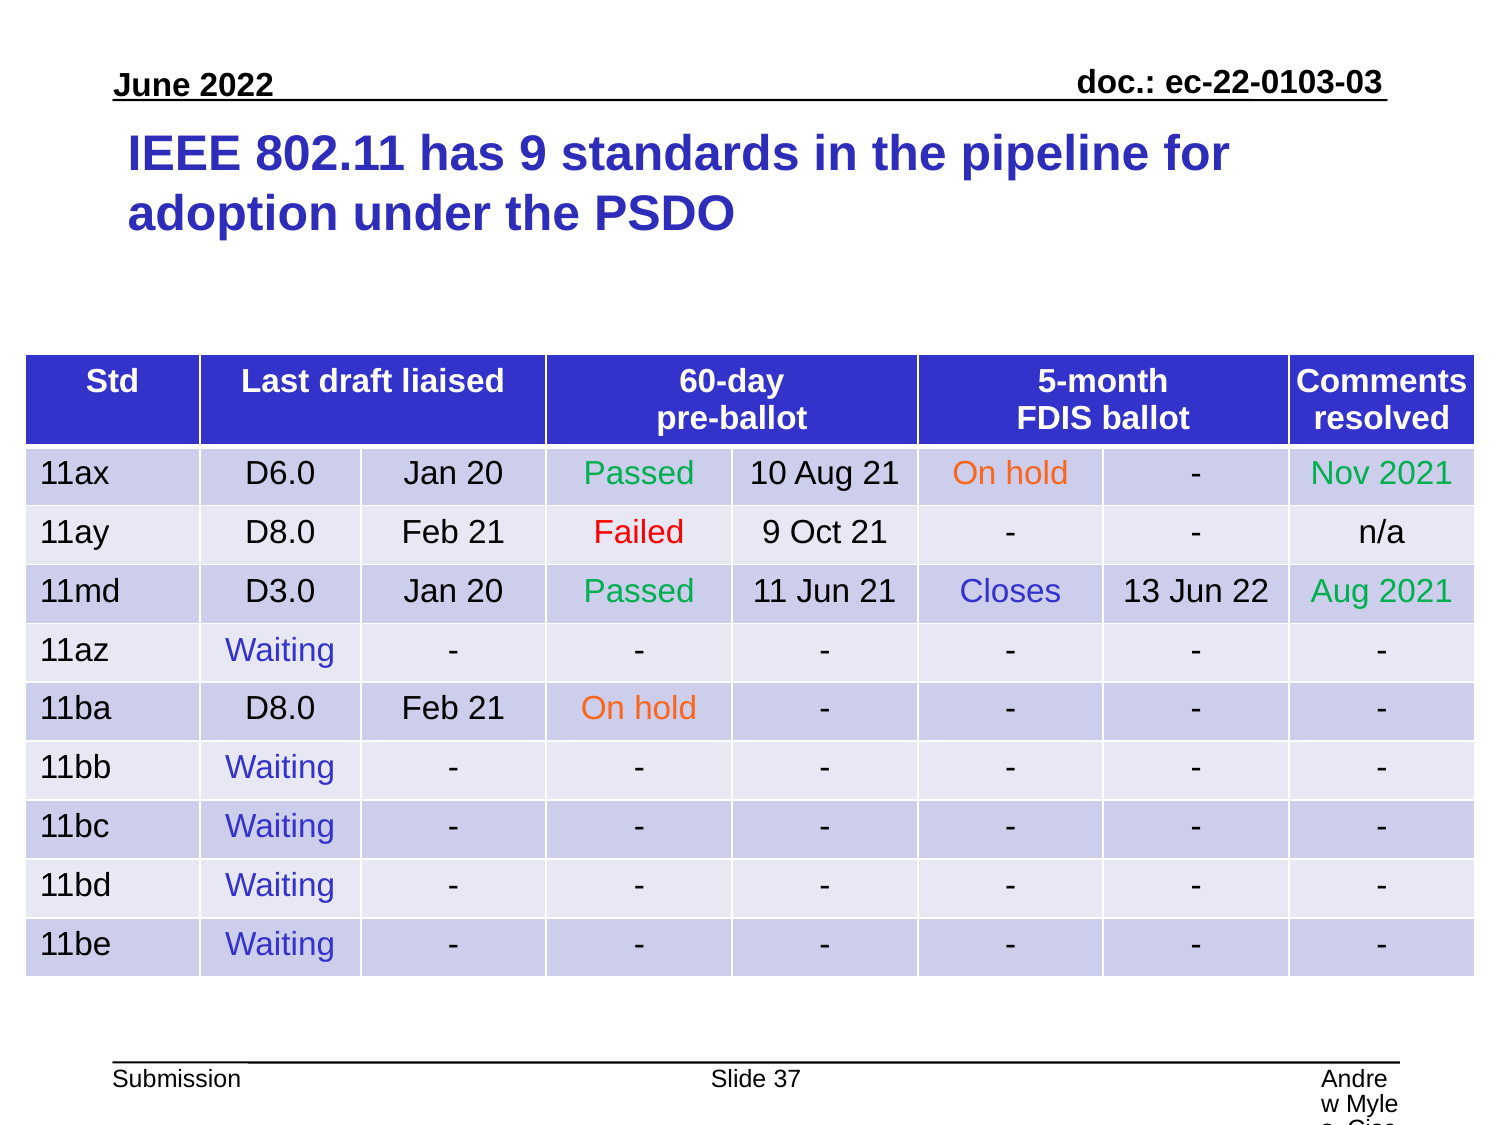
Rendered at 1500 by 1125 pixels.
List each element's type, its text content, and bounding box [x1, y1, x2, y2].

table_cell - [919, 506, 1102, 564]
table_cell Waiting [201, 742, 360, 799]
table_cell Feb 21 [362, 683, 545, 740]
table_cell 11md [26, 565, 199, 623]
table_cell Closes [919, 565, 1102, 623]
table_header Std [26, 355, 199, 444]
table_cell 11az [26, 624, 199, 681]
table_header Comments resolved [1290, 355, 1474, 444]
table_cell - [362, 624, 545, 681]
table_cell - [1104, 860, 1288, 917]
table_cell Failed [547, 506, 731, 564]
table_cell - [919, 683, 1102, 740]
table_cell - [362, 801, 545, 858]
table_cell On hold [919, 449, 1102, 505]
table_cell - [919, 624, 1102, 681]
table_cell D8.0 [201, 506, 360, 564]
table_cell - [362, 860, 545, 917]
table_cell - [919, 801, 1102, 858]
table_header 5-month FDIS ballot [919, 355, 1288, 444]
table_cell - [733, 624, 917, 681]
table_cell - [547, 742, 731, 799]
table_cell - [1104, 683, 1288, 740]
table_cell - [547, 801, 731, 858]
table_cell n/a [1290, 506, 1474, 564]
table_cell - [1290, 919, 1474, 976]
table_cell Waiting [201, 919, 360, 976]
table_cell - [362, 919, 545, 976]
table_cell Passed [547, 449, 731, 505]
table_cell D6.0 [201, 449, 360, 505]
table_cell - [1104, 742, 1288, 799]
table_cell Nov 2021 [1290, 449, 1474, 505]
table_cell Waiting [201, 801, 360, 858]
table_cell - [733, 801, 917, 858]
table_cell - [919, 742, 1102, 799]
table_cell Feb 21 [362, 506, 545, 564]
table_cell - [1290, 860, 1474, 917]
table_cell 11bc [26, 801, 199, 858]
table_cell - [733, 860, 917, 917]
table_cell - [1104, 801, 1288, 858]
table_cell D3.0 [201, 565, 360, 623]
table_cell - [1104, 449, 1288, 505]
table_cell 11bd [26, 860, 199, 917]
table_cell 10 Aug 21 [733, 449, 917, 505]
table_cell - [1104, 506, 1288, 564]
table_cell Passed [547, 565, 731, 623]
table_cell - [1290, 624, 1474, 681]
table_cell Aug 2021 [1290, 565, 1474, 623]
table_cell - [547, 919, 731, 976]
table_cell - [1290, 801, 1474, 858]
table_cell - [733, 919, 917, 976]
table_cell - [1290, 742, 1474, 799]
slide_number Slide 37 [709, 1061, 803, 1093]
table_cell 11bb [26, 742, 199, 799]
table_cell - [733, 742, 917, 799]
table_cell 13 Jun 22 [1104, 565, 1288, 623]
table_cell Waiting [201, 860, 360, 917]
table_cell 11ax [26, 449, 199, 505]
table_cell - [733, 683, 917, 740]
table_cell - [919, 919, 1102, 976]
table_cell - [919, 860, 1102, 917]
table_cell Waiting [201, 624, 360, 681]
table_cell - [362, 742, 545, 799]
table_cell Jan 20 [362, 449, 545, 505]
table_cell - [1104, 624, 1288, 681]
table_header Last draft liaised [201, 355, 545, 444]
table_cell 11 Jun 21 [733, 565, 917, 623]
table_cell - [1104, 919, 1288, 976]
table_cell - [547, 860, 731, 917]
table_cell 11ba [26, 683, 199, 740]
table_cell D8.0 [201, 683, 360, 740]
table_cell 11be [26, 919, 199, 976]
table_cell 11ay [26, 506, 199, 564]
table_cell - [1290, 683, 1474, 740]
table_cell Jan 20 [362, 565, 545, 623]
table_cell On hold [547, 683, 731, 740]
table_header 60-day pre-ballot [547, 355, 917, 444]
footer Andrew Myles, Cisco [1320, 1061, 1402, 1093]
table_cell 9 Oct 21 [733, 506, 917, 564]
table_cell - [547, 624, 731, 681]
title IEEE 802.11 has 9 standards in the pipeline for adoption under the PSDO [112, 112, 1388, 288]
